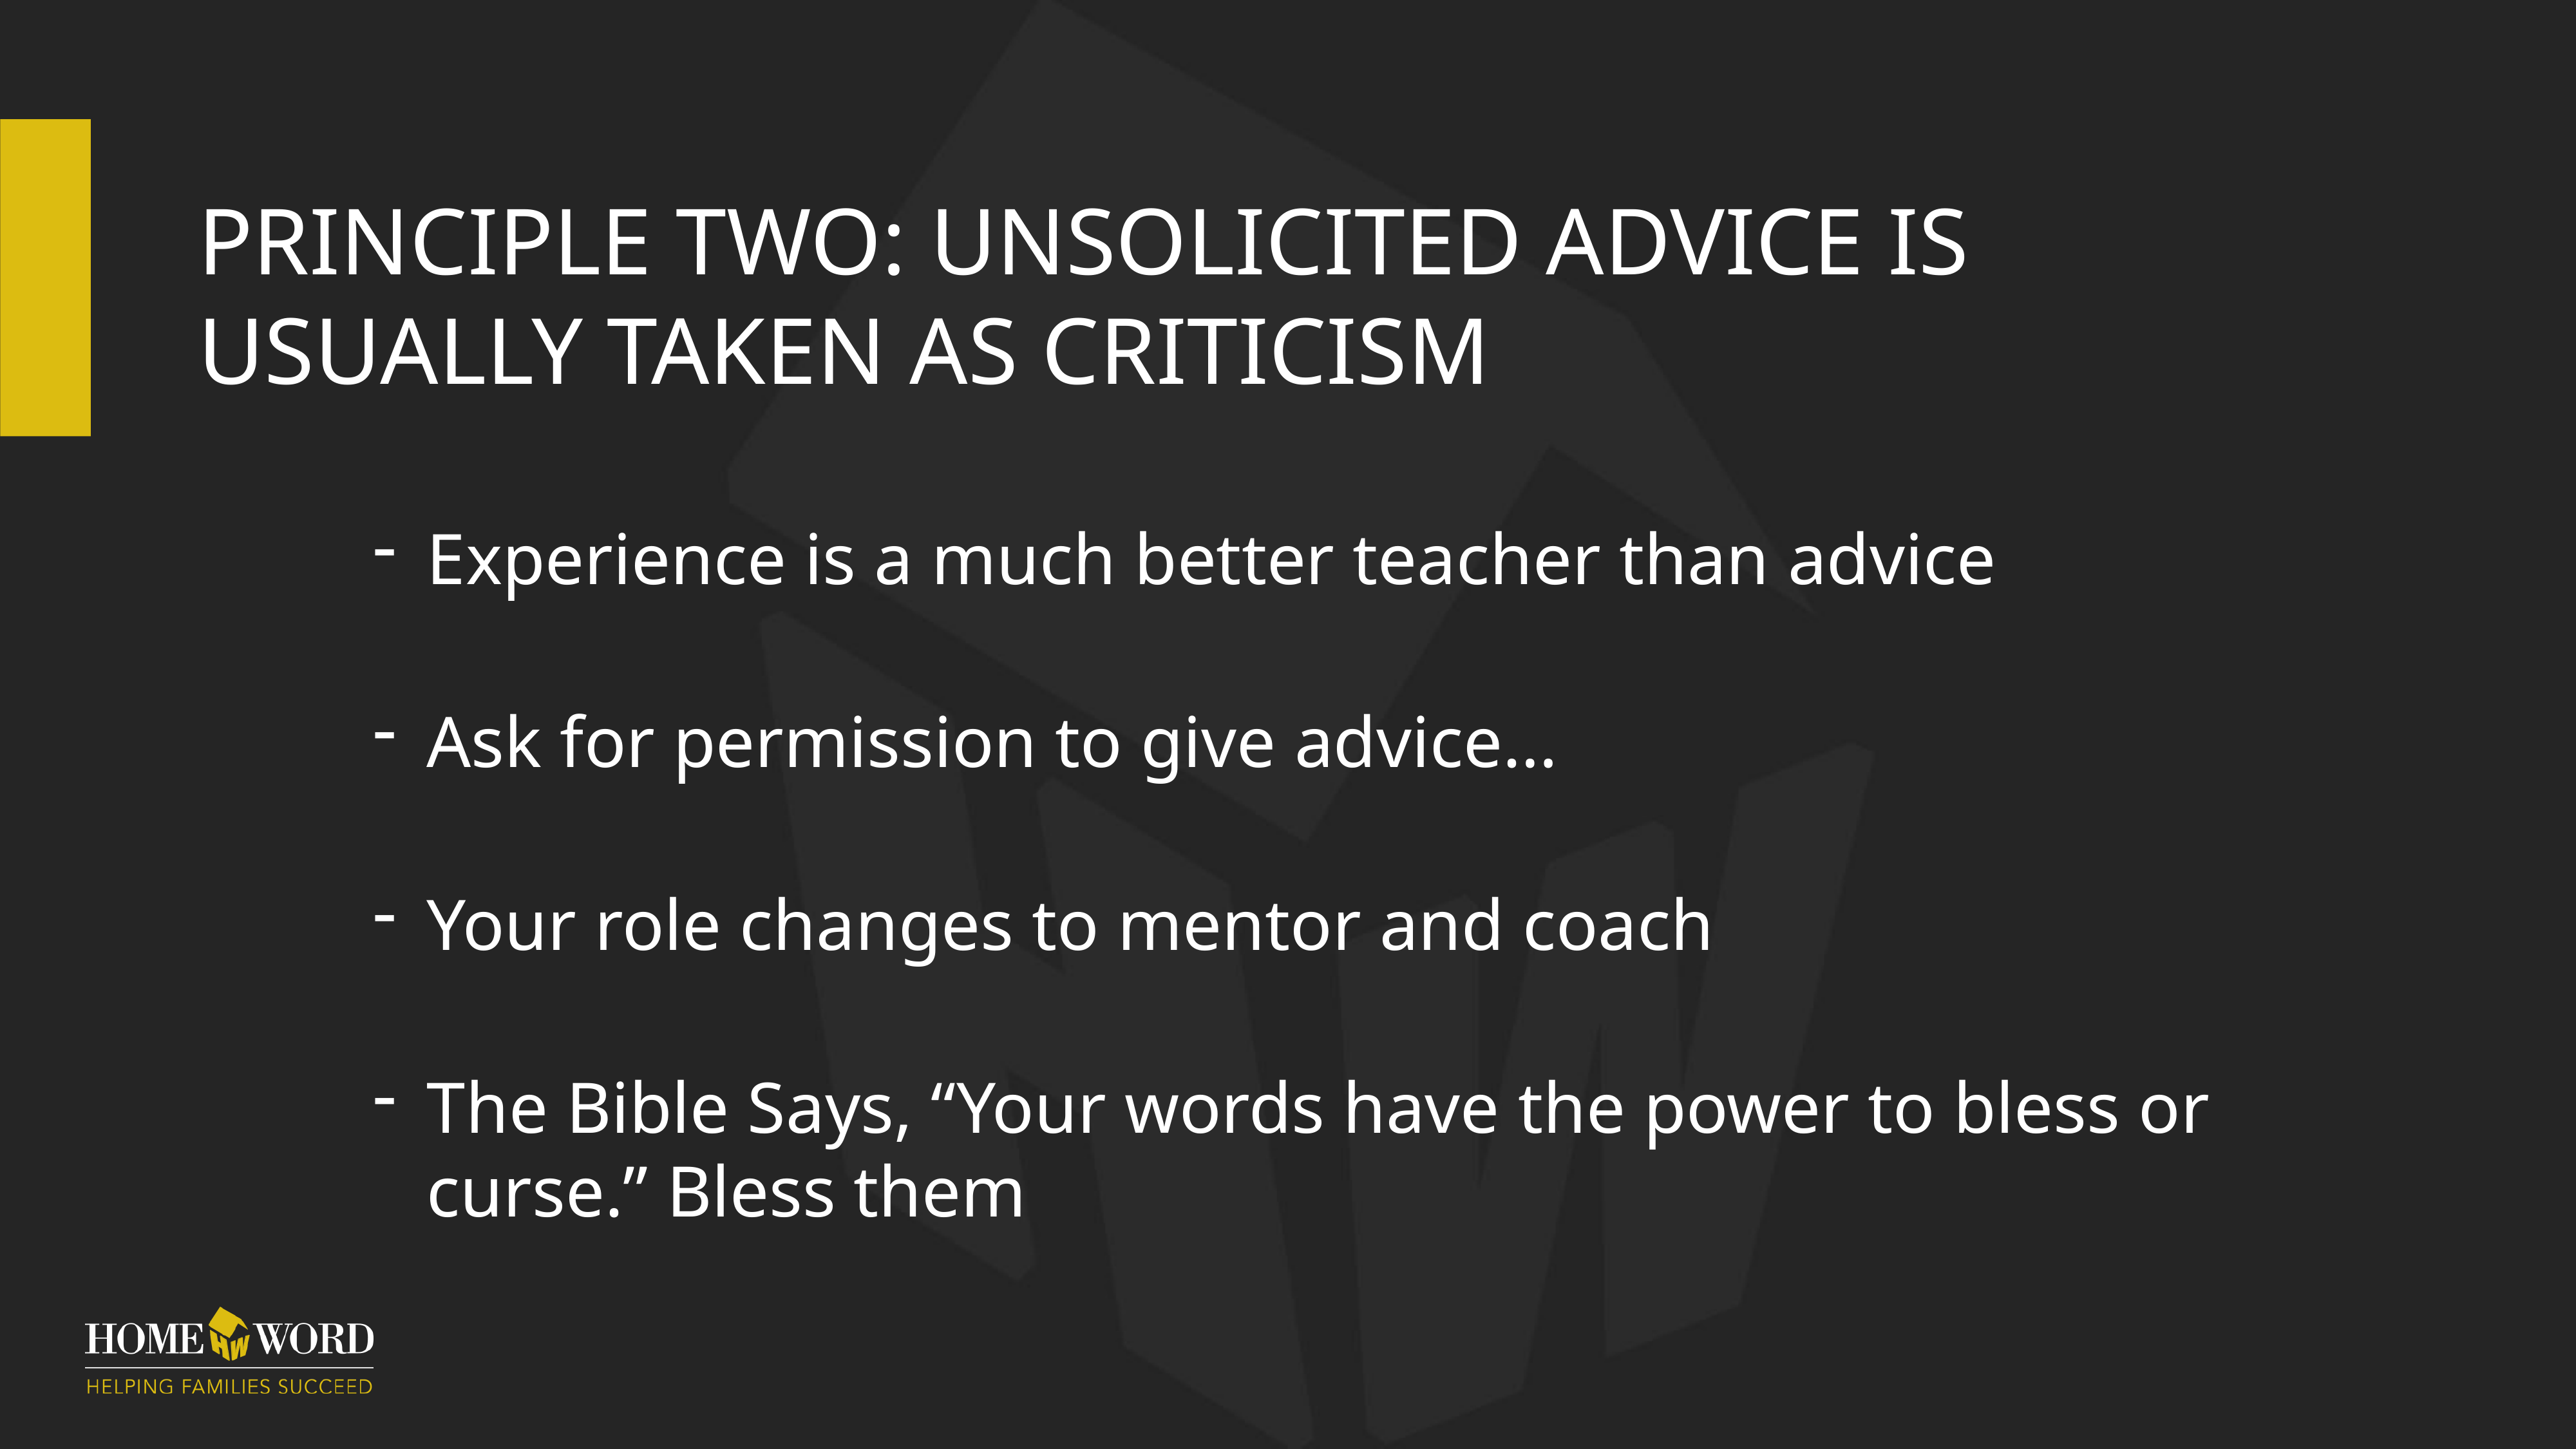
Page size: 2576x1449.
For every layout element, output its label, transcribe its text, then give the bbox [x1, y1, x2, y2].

title Principle Two: Unsolicited Advice is Usually Taken as Criticism [192, 120, 2242, 466]
picture [0, 0, 2576, 1449]
text_box Experience is a much better teacher than advice Ask for permission to give advice… Your role changes to mentor and coach The Bible Says, “Your words have the power to bless or curse.” Bless them [368, 509, 2394, 1263]
